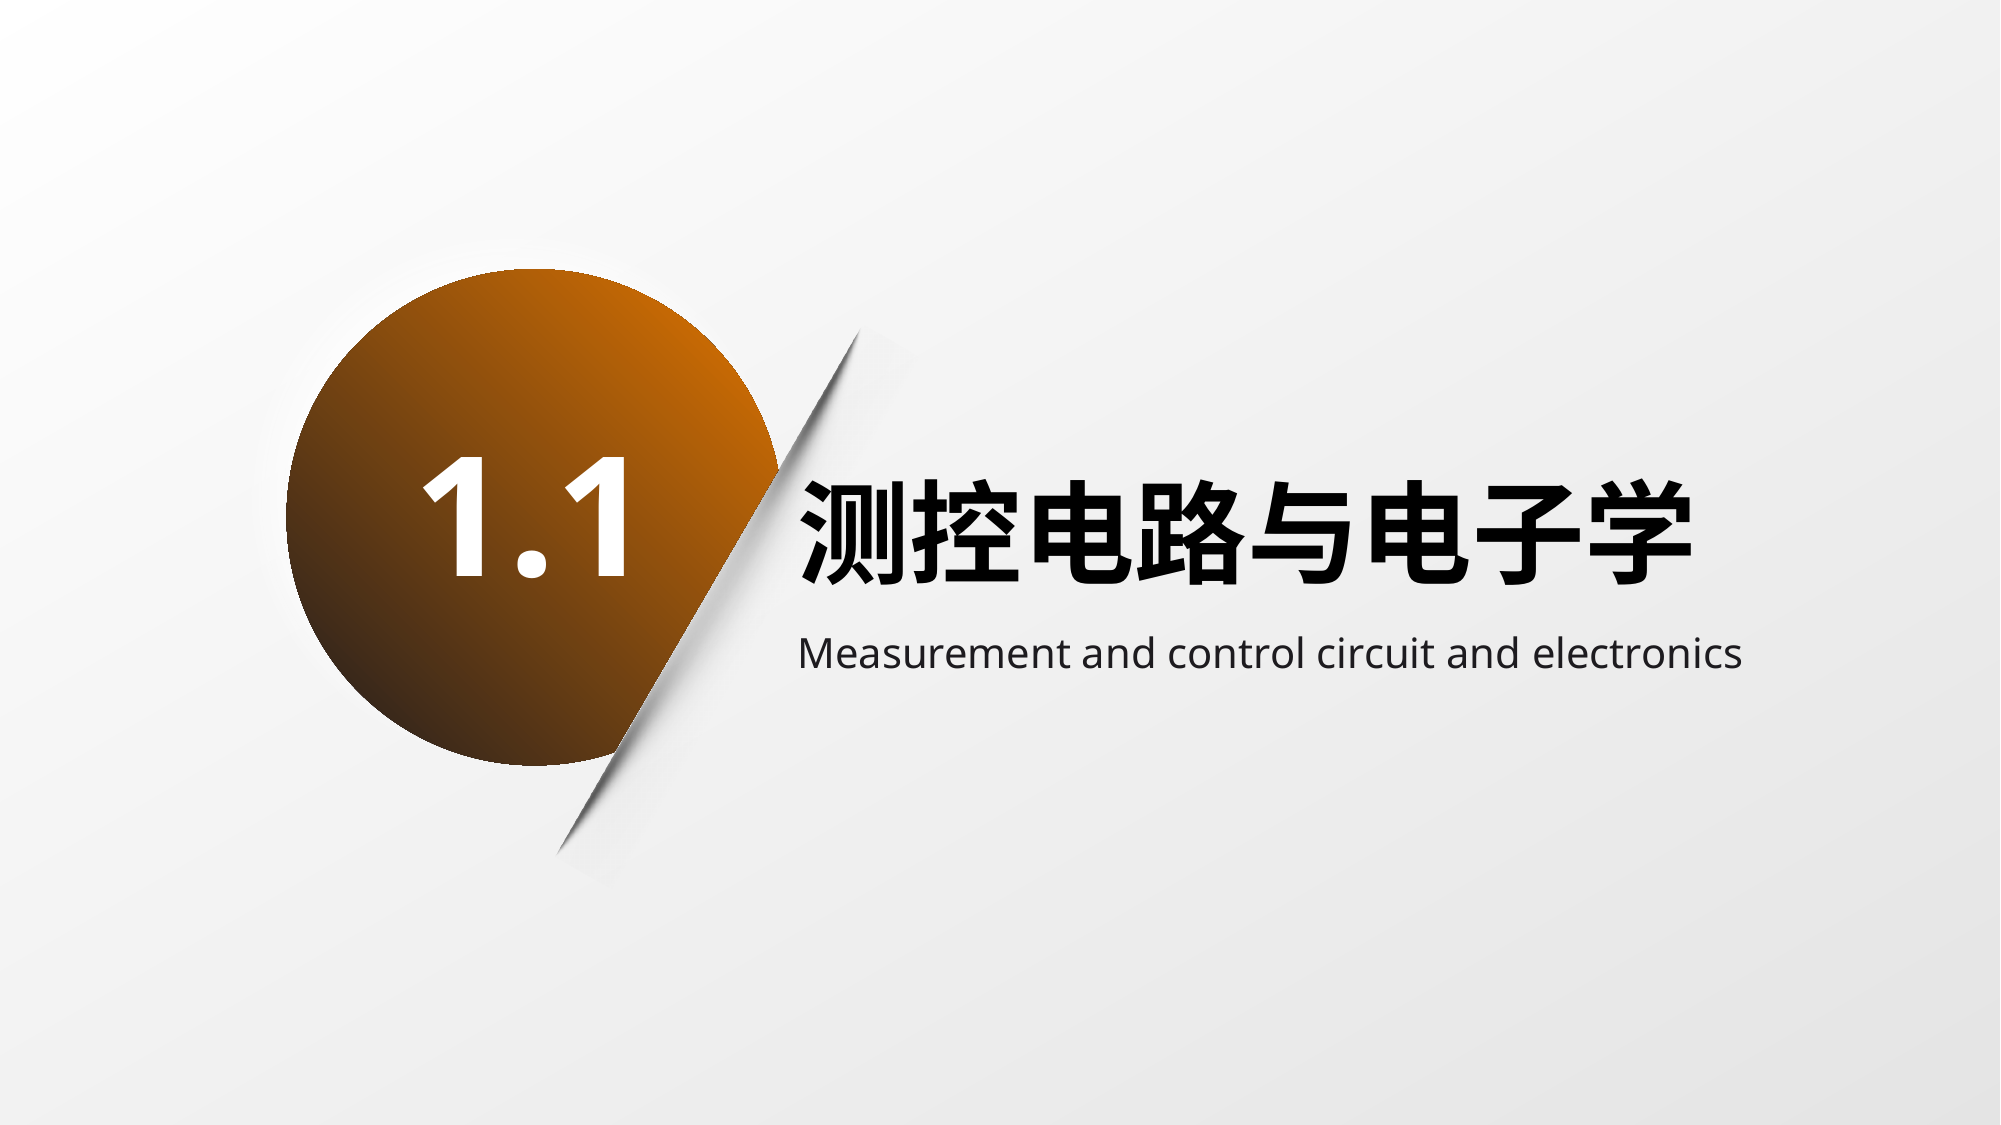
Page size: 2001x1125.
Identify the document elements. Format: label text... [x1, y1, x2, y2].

text_box Measurement and control circuit and electronics [782, 619, 1783, 685]
text_box 测控电路与电子学 [782, 455, 1935, 605]
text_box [286, 269, 779, 915]
picture [779, 325, 919, 600]
